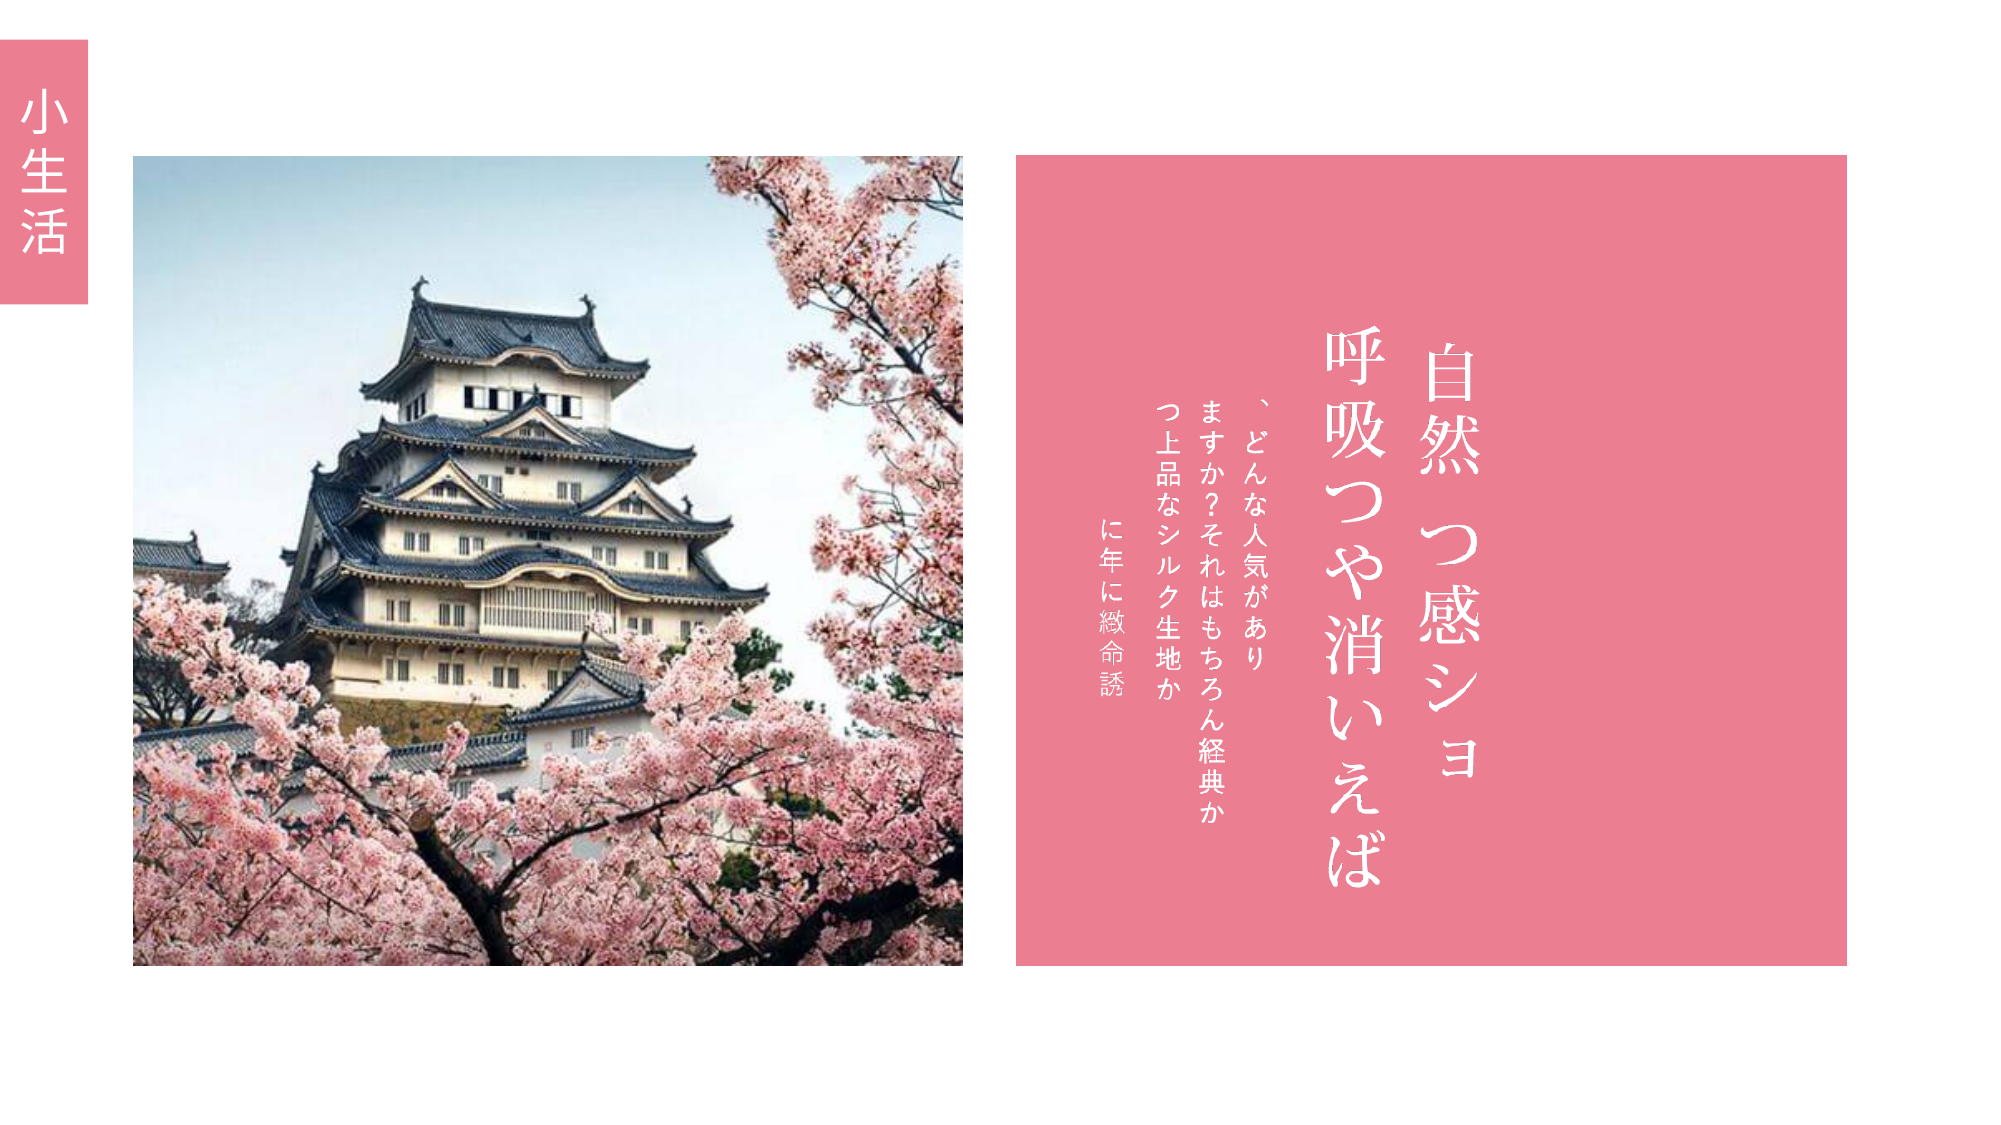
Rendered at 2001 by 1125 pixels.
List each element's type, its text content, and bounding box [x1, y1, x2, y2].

text_box 小生活 [0, 73, 89, 269]
picture [133, 156, 963, 966]
text_box [0, 39, 89, 73]
picture [1017, 277, 1696, 966]
text_box [1016, 155, 1847, 966]
text_box [0, 269, 89, 305]
